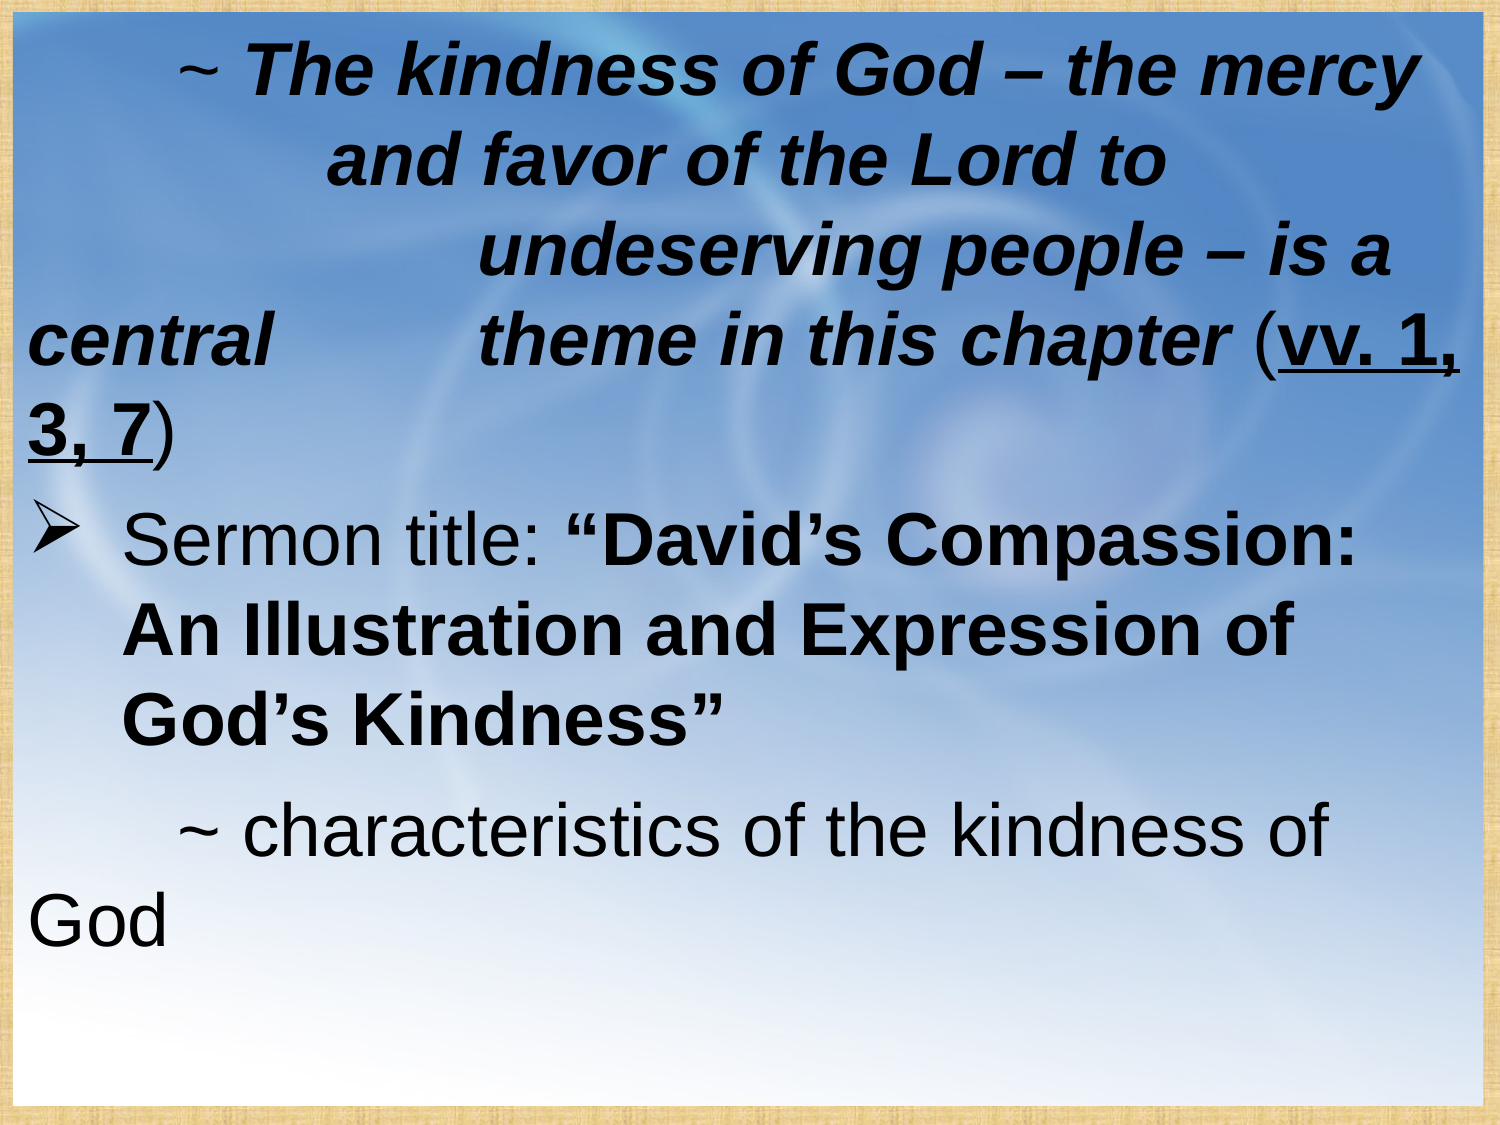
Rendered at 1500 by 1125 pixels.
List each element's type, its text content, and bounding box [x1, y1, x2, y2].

picture [0, 0, 1500, 1125]
subtitle ~ The kindness of God – the mercy and favor of the Lord to undeserving people – is a central theme in this chapter (vv. 1, 3, 7) Sermon title: “David’s Compassion: An Illustration and Expression of God’s Kindness” ~ characteristics of the kindness of God [12, 12, 1484, 1106]
